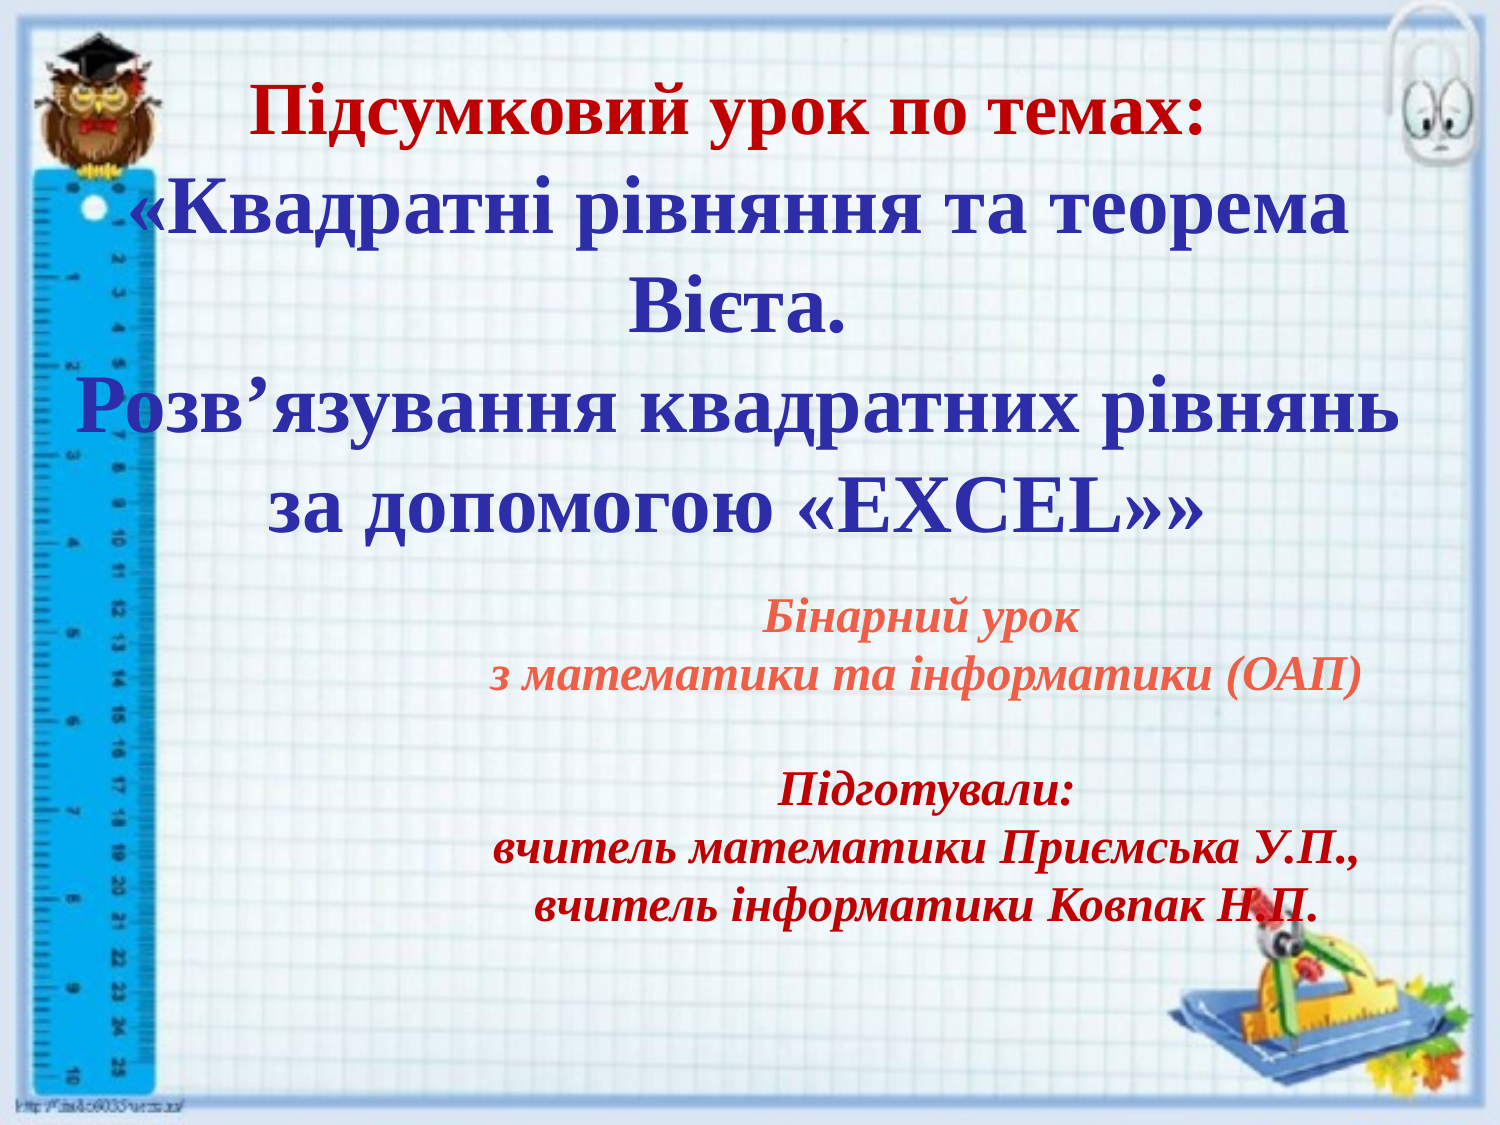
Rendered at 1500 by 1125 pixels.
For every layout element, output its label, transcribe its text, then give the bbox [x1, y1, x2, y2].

subtitle Бінарний урок з математики та інформатики (ОАП) Підготували: вчитель математики Приємська У.П., вчитель інформатики Ковпак Н.П. [430, 585, 1424, 1095]
title Підсумковий урок по темах: «Квадратні рівняння та теорема Вієта. Розв’язування квадратних рівнянь за допомогою «EXCEL»» [23, 58, 1454, 551]
picture [0, 0, 1500, 1125]
